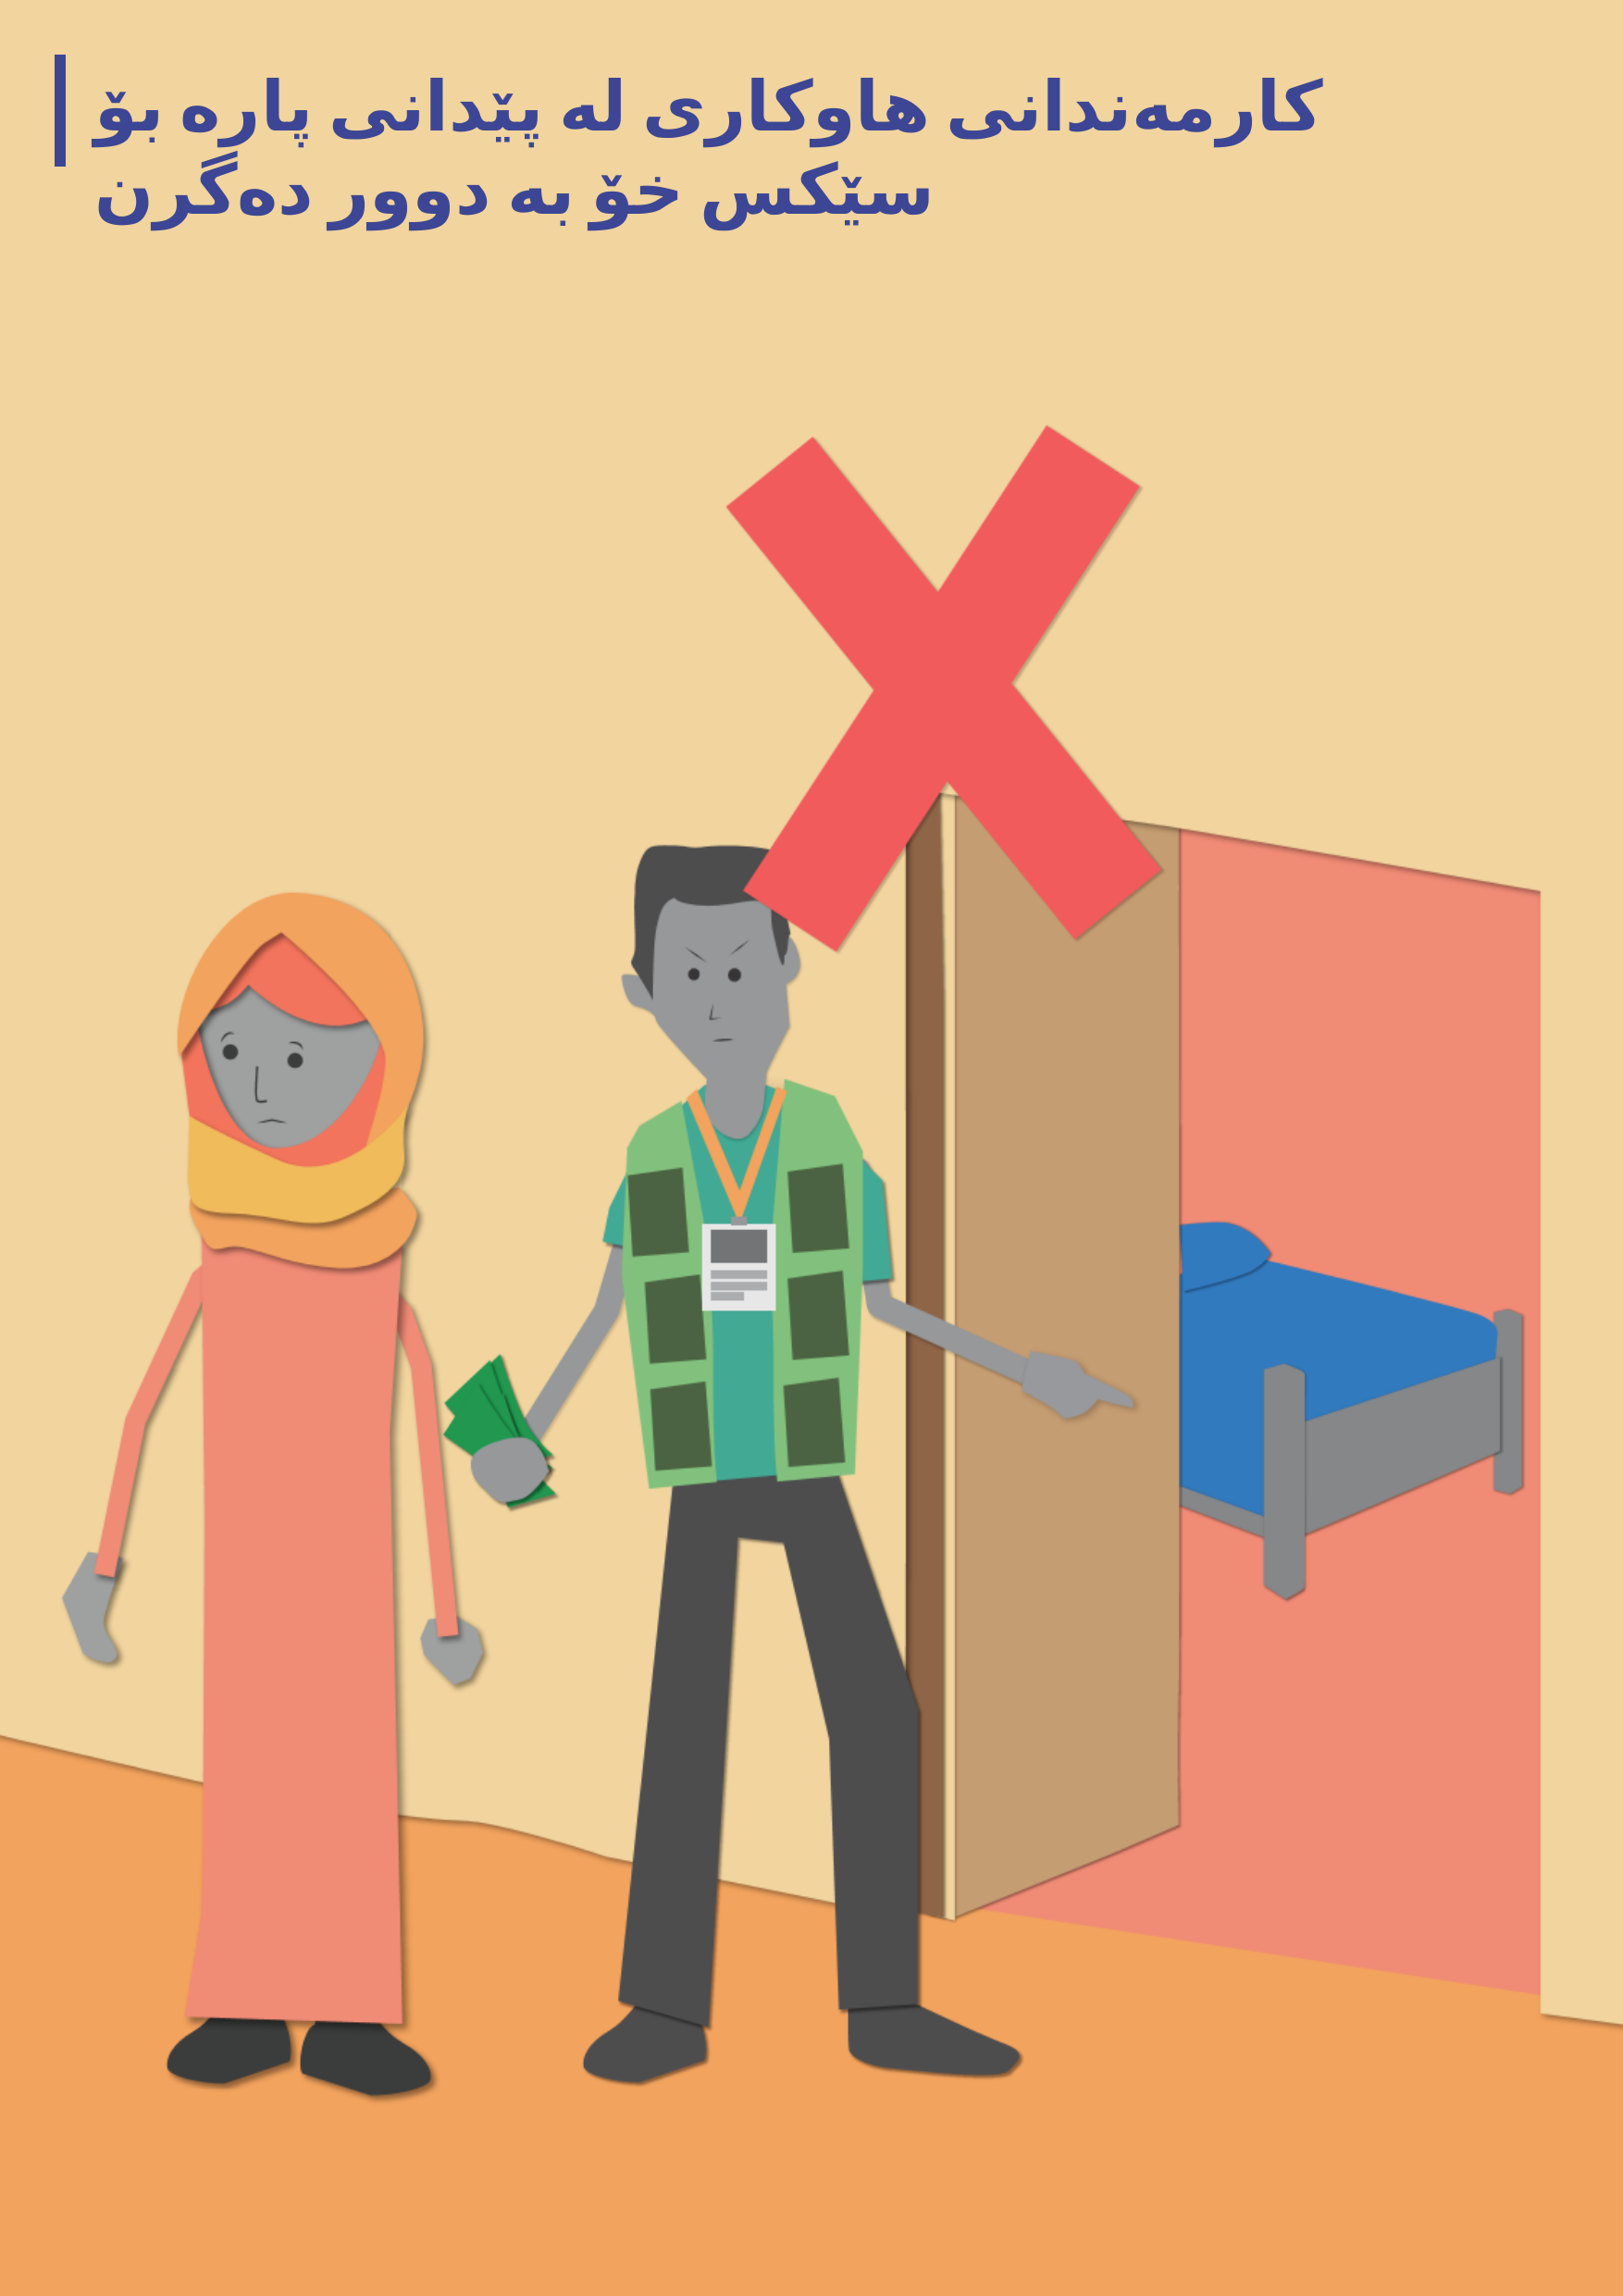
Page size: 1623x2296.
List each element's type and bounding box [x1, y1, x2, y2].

text_box [0, 0, 1623, 2296]
